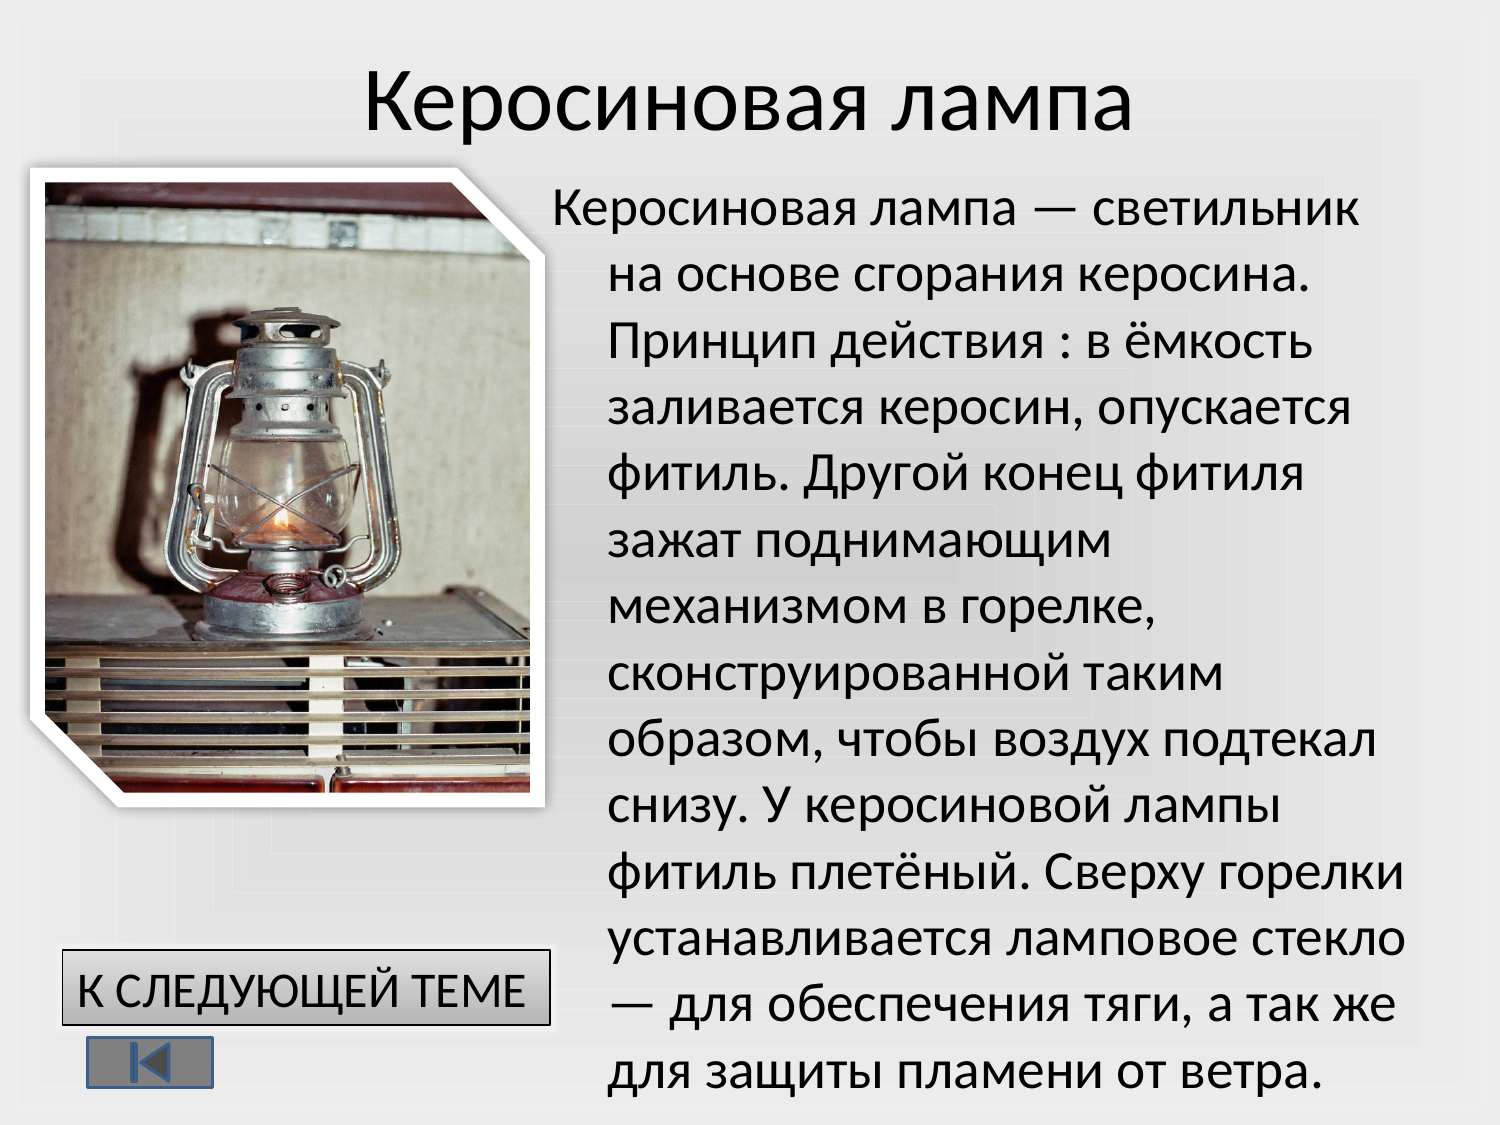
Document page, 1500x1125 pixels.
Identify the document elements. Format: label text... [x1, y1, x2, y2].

text_box [86, 1036, 214, 1089]
list Керосиновая лампа — светильник на основе сгорания керосина. Принцип действия : в ёмкость заливается керосин, опускается фитиль. Другой конец фитиля зажат поднимающим механизмом в горелке, сконструированной таким образом, чтобы воздух подтекал снизу. У керосиновой лампы фитиль плетёный. Сверху горелки устанавливается ламповое стекло — для обеспечения тяги, а так же для защиты пламени от ветра. [537, 162, 1425, 1125]
title Керосиновая лампа [75, 0, 1425, 166]
picture [37, 174, 538, 801]
text_box К следующей теме [62, 949, 551, 1026]
